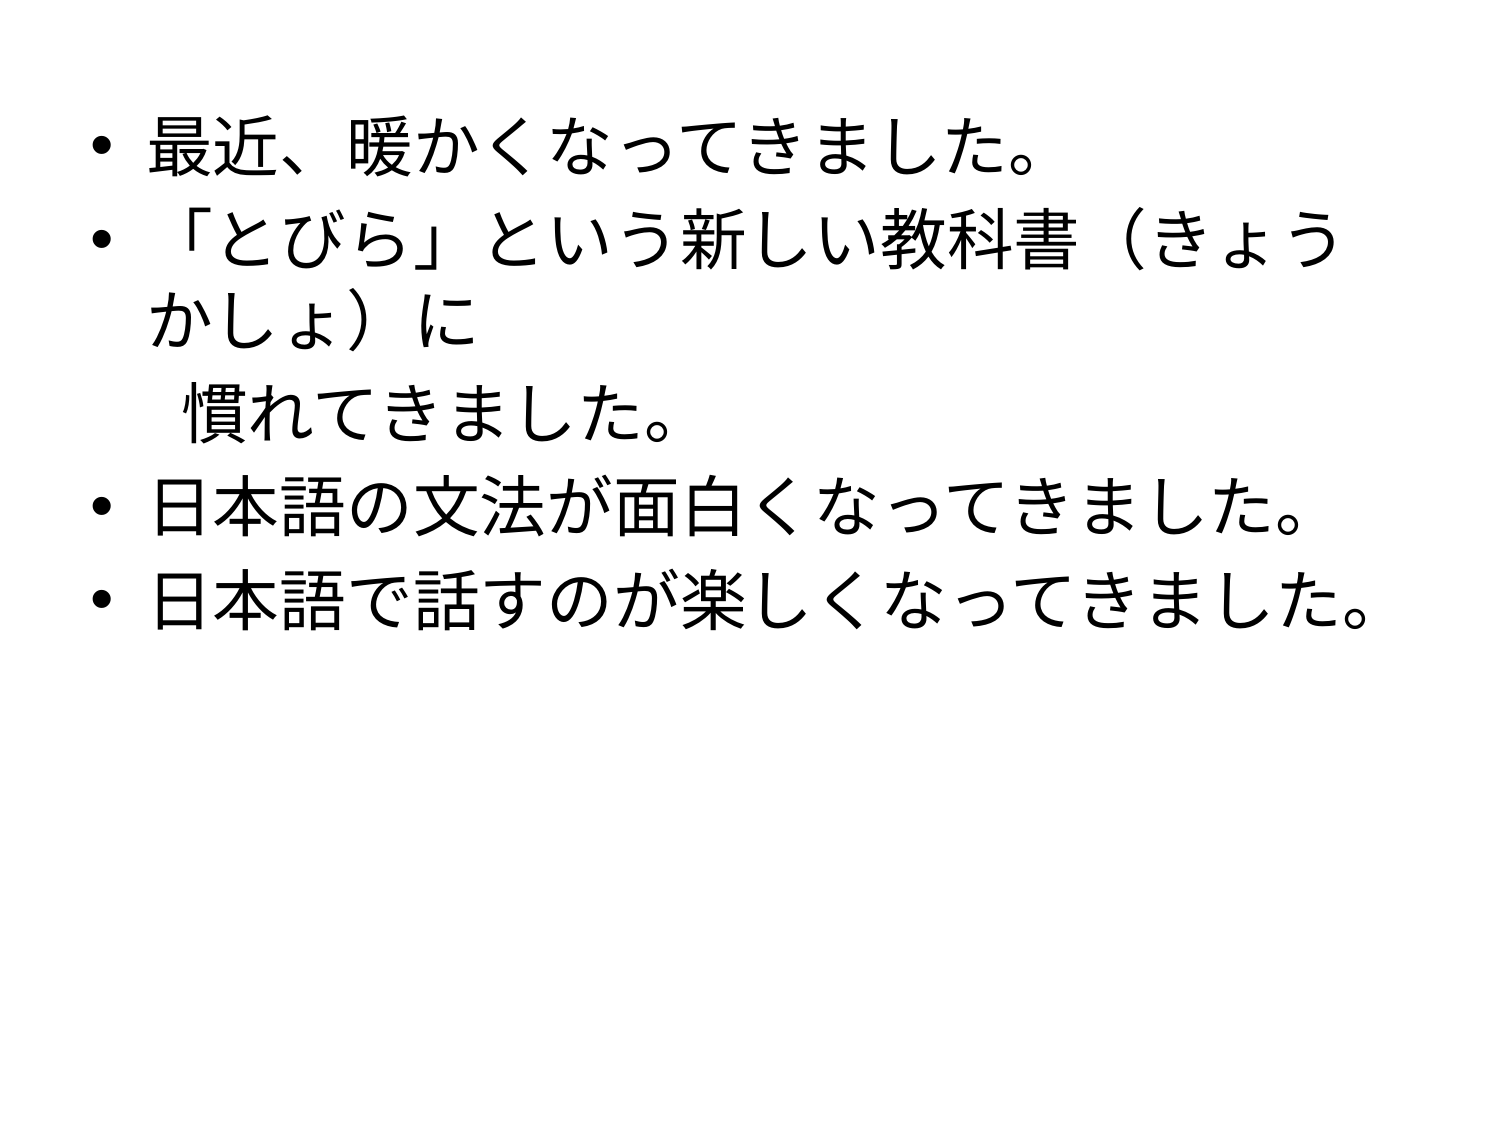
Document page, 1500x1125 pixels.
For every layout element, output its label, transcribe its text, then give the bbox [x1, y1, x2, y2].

list 最近、暖かくなってきました。 「とびら」という新しい教科書（きょうかしょ）に 慣れてきました。 日本語の文法が面白くなってきました。 日本語で話すのが楽しくなってきました。 [75, 97, 1425, 1005]
